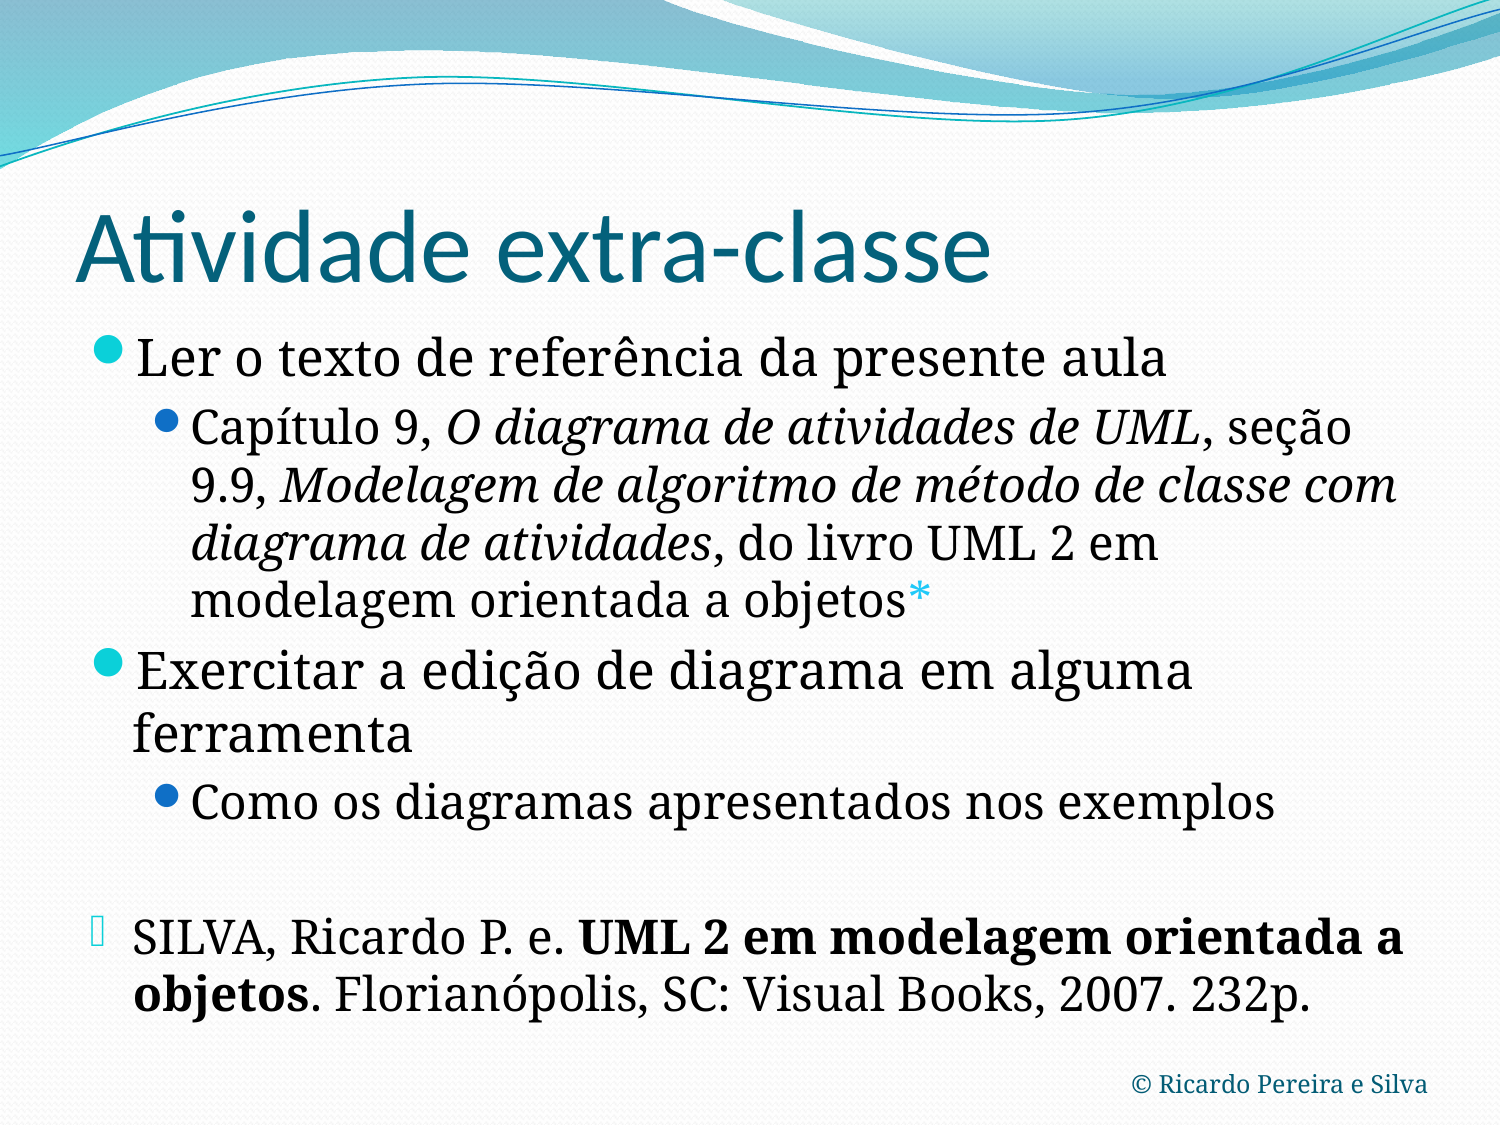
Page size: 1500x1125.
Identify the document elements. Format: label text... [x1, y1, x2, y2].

list Ler o texto de referência da presente aula Capítulo 9, O diagrama de atividades de UML, seção 9.9, Modelagem de algoritmo de método de classe com diagrama de atividades, do livro UML 2 em modelagem orientada a objetos* Exercitar a edição de diagrama em alguma ferramenta Como os diagramas apresentados nos exemplos SILVA, Ricardo P. e. UML 2 em modelagem orientada a objetos. Florianópolis, SC: Visual Books, 2007. 232p. [75, 317, 1425, 1038]
title Atividade extra-classe [75, 115, 1425, 303]
footer © Ricardo Pereira e Silva [1101, 1042, 1429, 1103]
